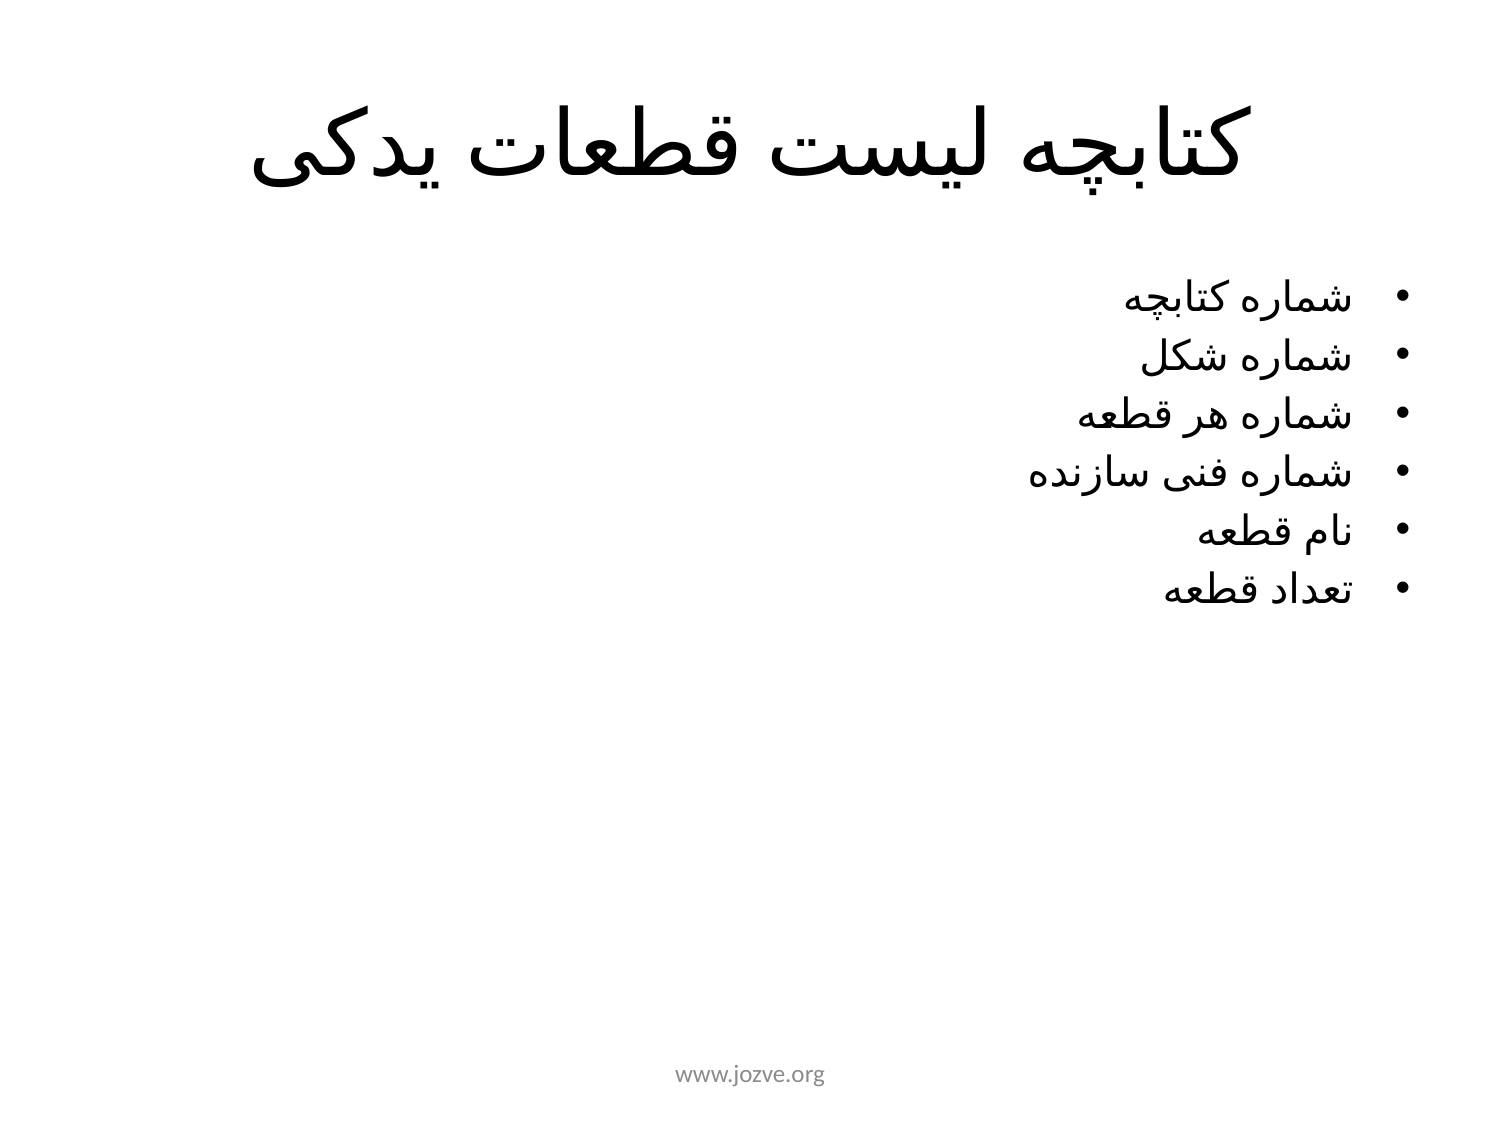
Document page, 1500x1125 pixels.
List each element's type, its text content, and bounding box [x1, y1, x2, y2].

title کتابچه لیست قطعات یدکی [75, 45, 1425, 233]
footer www.jozve.org [512, 1042, 988, 1103]
list شماره کتابچه شماره شکل شماره هر قطعه شماره فنی سازنده نام قطعه تعداد قطعه [75, 262, 1425, 1005]
